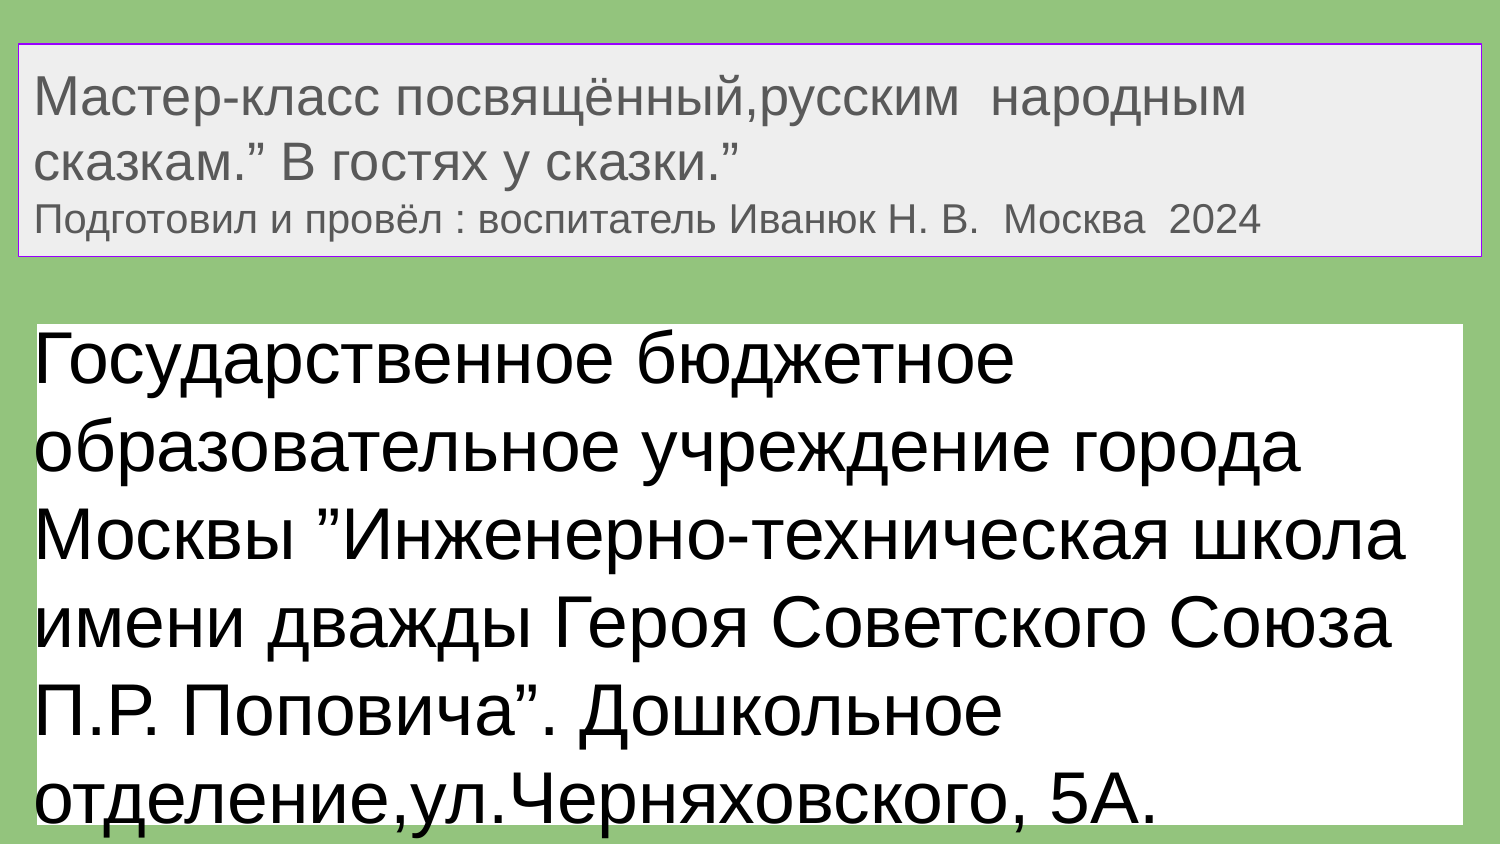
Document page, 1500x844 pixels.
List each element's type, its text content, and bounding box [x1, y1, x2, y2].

text_box Мастер-класс посвящённый,русским народным сказкам.” В гостях у сказки.” Подготовил и провёл : воспитатель Иванюк Н. В. Москва 2024 [18, 44, 1482, 257]
title Государственное бюджетное образовательное учреждение города Москвы ”Инженерно-техническая школа имени дважды Героя Советского Союза П.Р. Поповича”. Дошкольное отделение,ул.Черняховского, 5А. [18, 305, 1482, 844]
